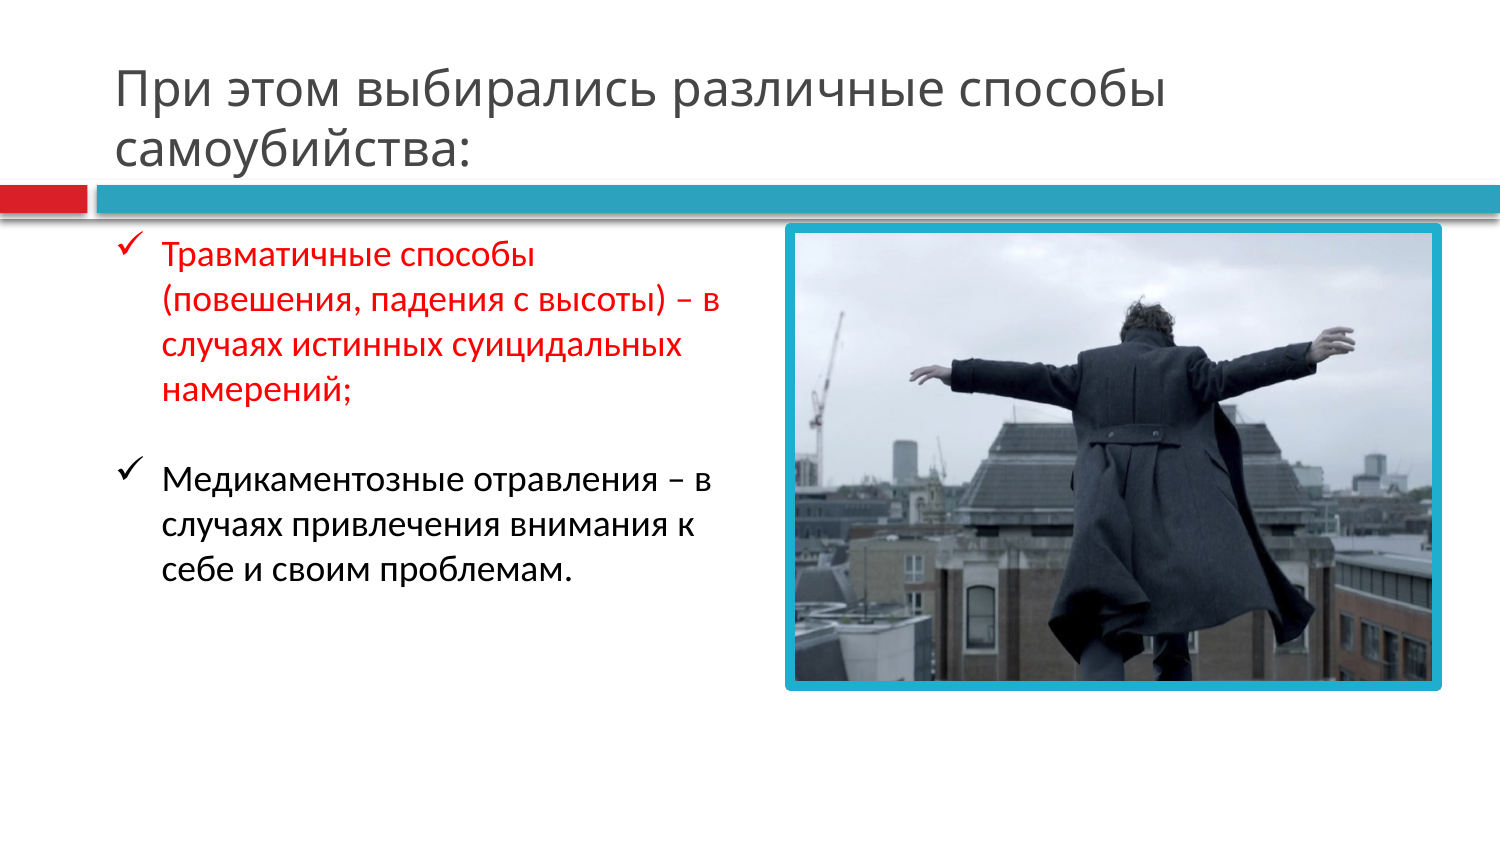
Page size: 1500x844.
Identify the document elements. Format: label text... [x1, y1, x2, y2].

list Травматичные способы (повешения, падения с высоты) – в случаях истинных суицидальных намерений; Медикаментозные отравления – в случаях привлечения внимания к себе и своим проблемам. [99, 221, 738, 759]
title При этом выбирались различные способы самоубийства: [99, 19, 1438, 185]
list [794, 232, 1433, 682]
